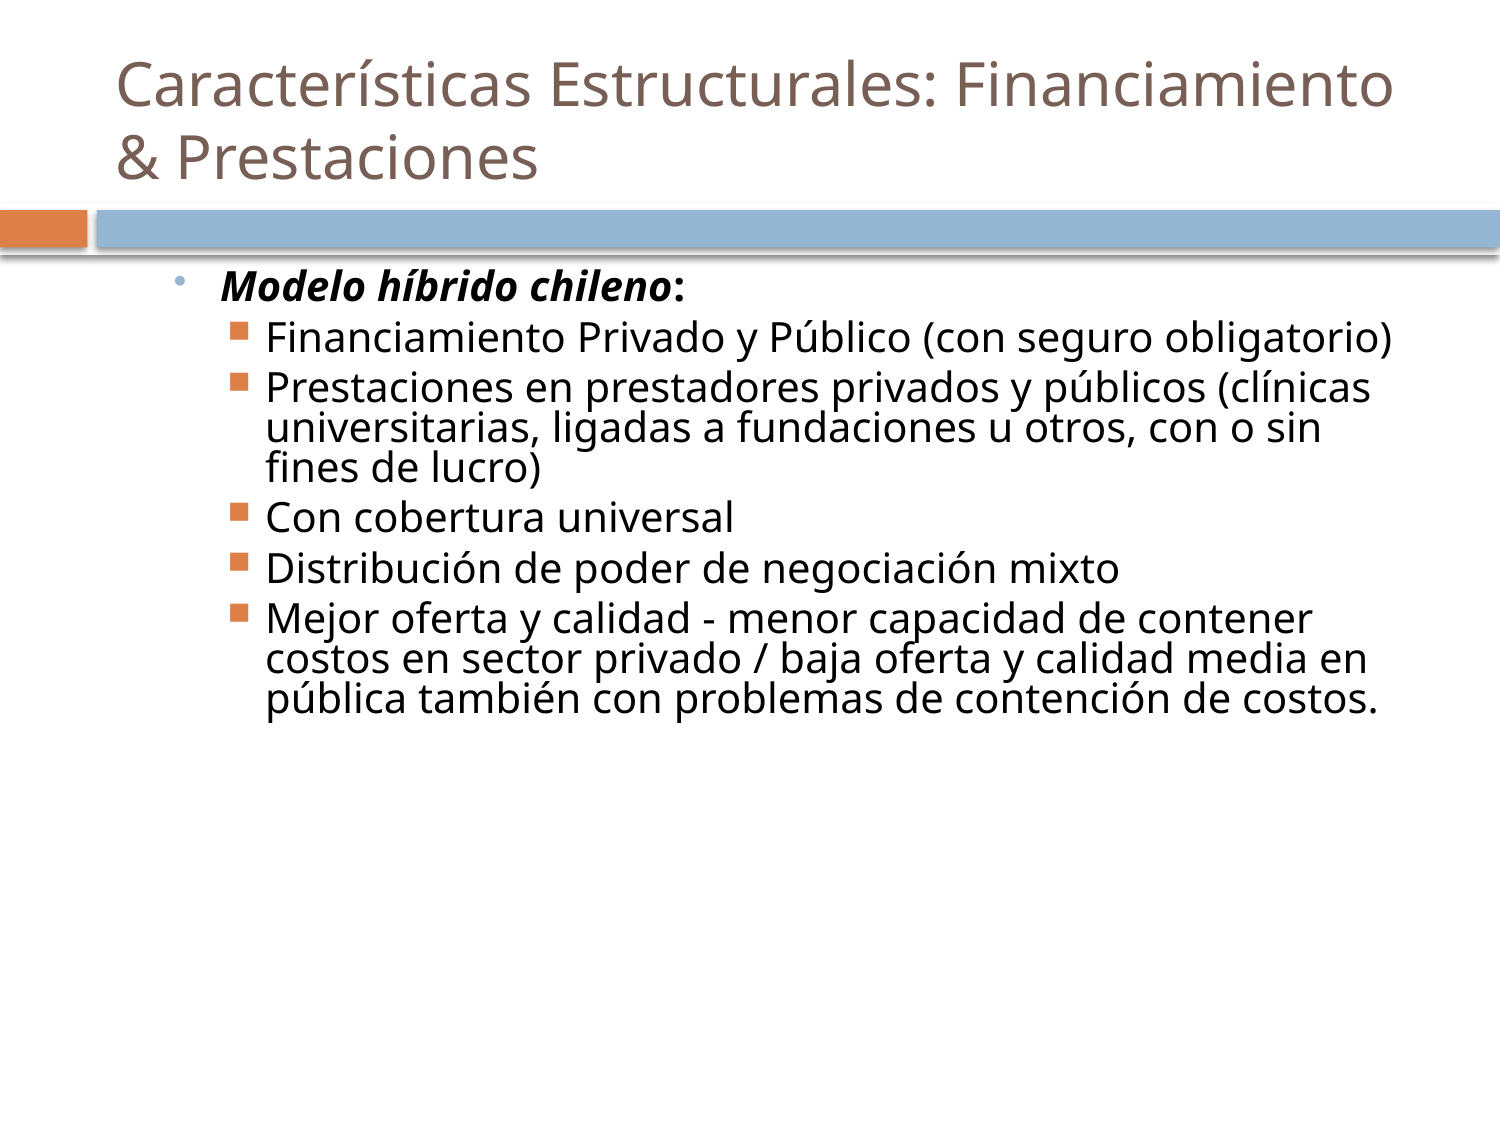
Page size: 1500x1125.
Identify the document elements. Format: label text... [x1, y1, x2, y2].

title Características Estructurales: Financiamiento & Prestaciones [100, 37, 1438, 200]
list Modelo híbrido chileno: Financiamiento Privado y Público (con seguro obligatorio) Prestaciones en prestadores privados y públicos (clínicas universitarias, ligadas a fundaciones u otros, con o sin fines de lucro) Con cobertura universal Distribución de poder de negociación mixto Mejor oferta y calidad - menor capacidad de contener costos en sector privado / baja oferta y calidad media en pública también con problemas de contención de costos. [100, 262, 1438, 1005]
